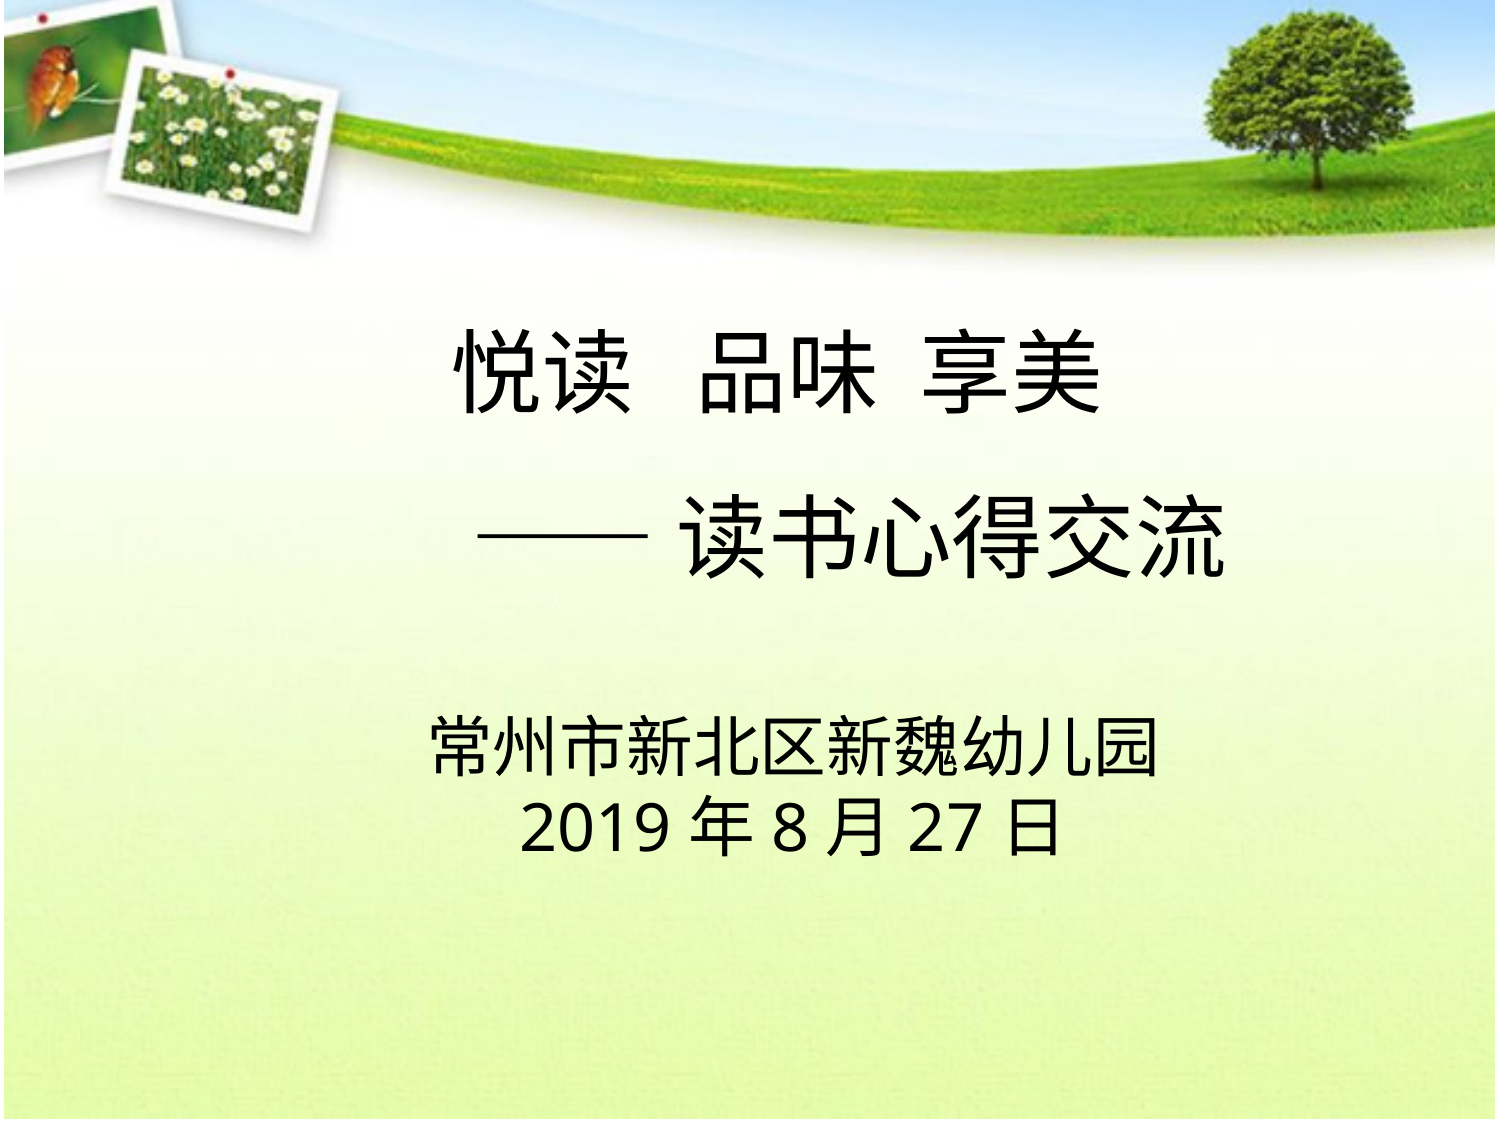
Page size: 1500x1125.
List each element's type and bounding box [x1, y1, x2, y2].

list [4, 0, 1495, 1119]
